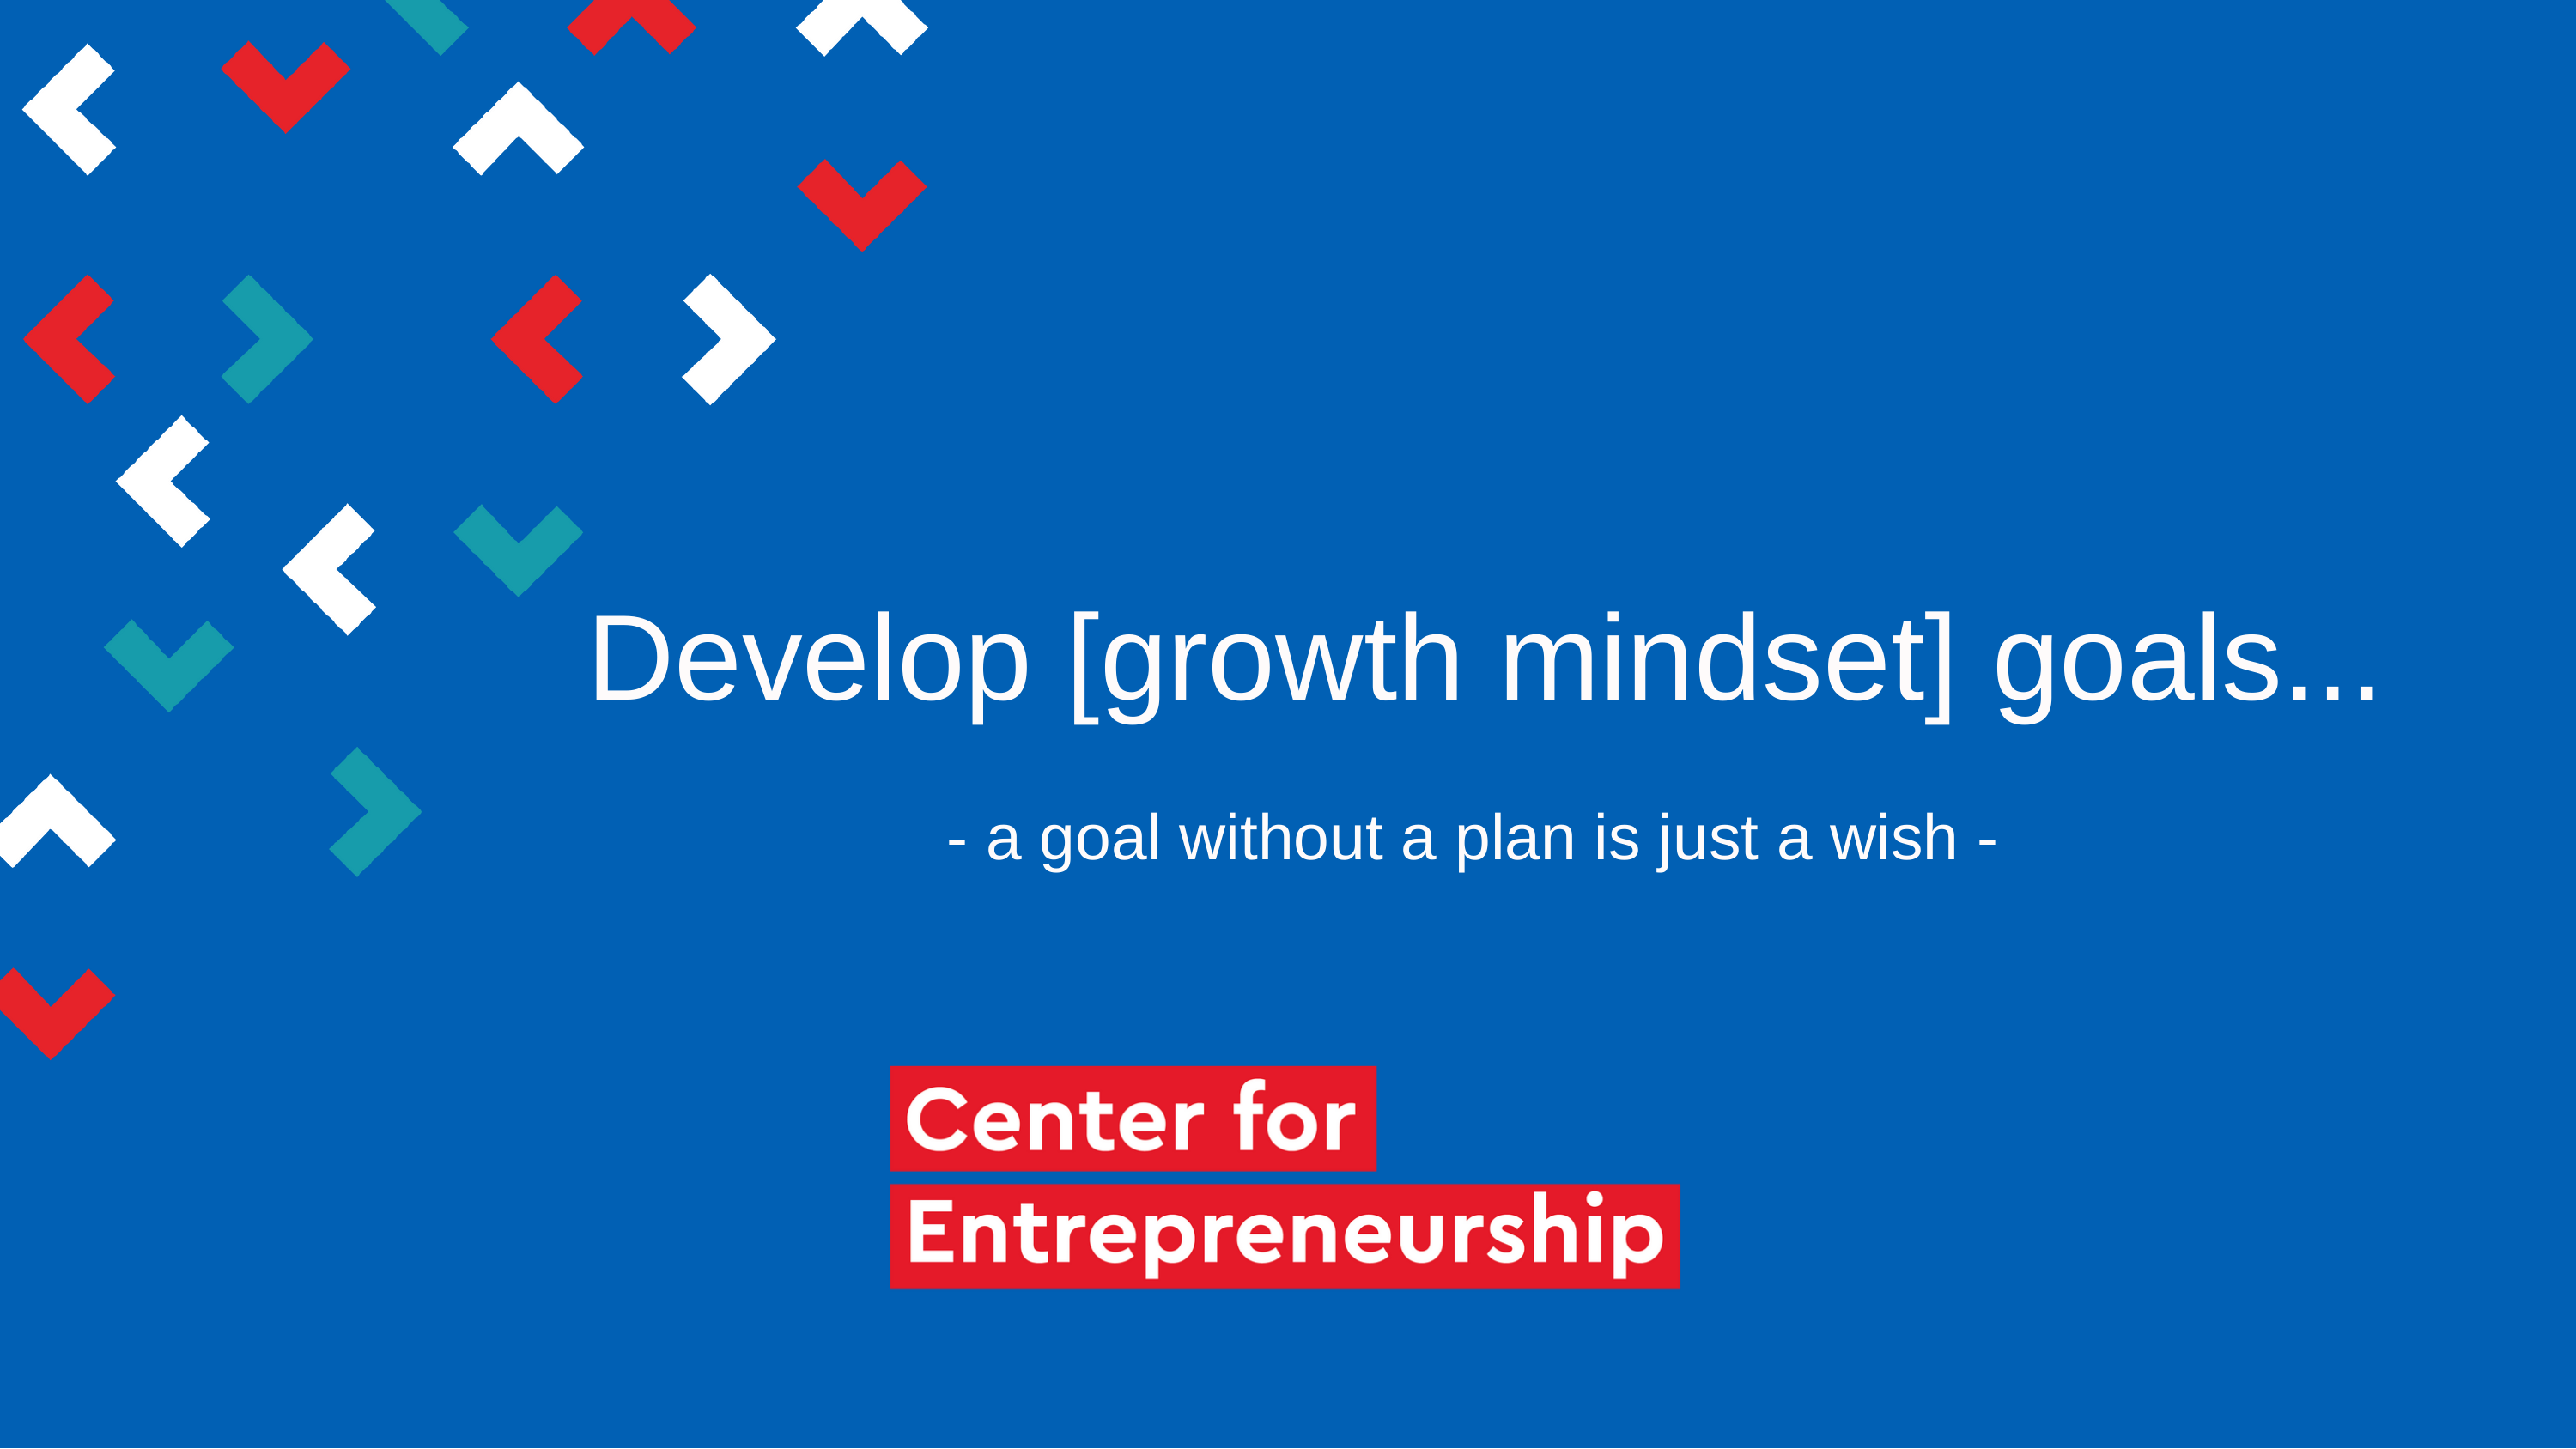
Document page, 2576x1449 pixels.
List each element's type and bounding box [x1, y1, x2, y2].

text_box [0, 0, 2576, 1449]
